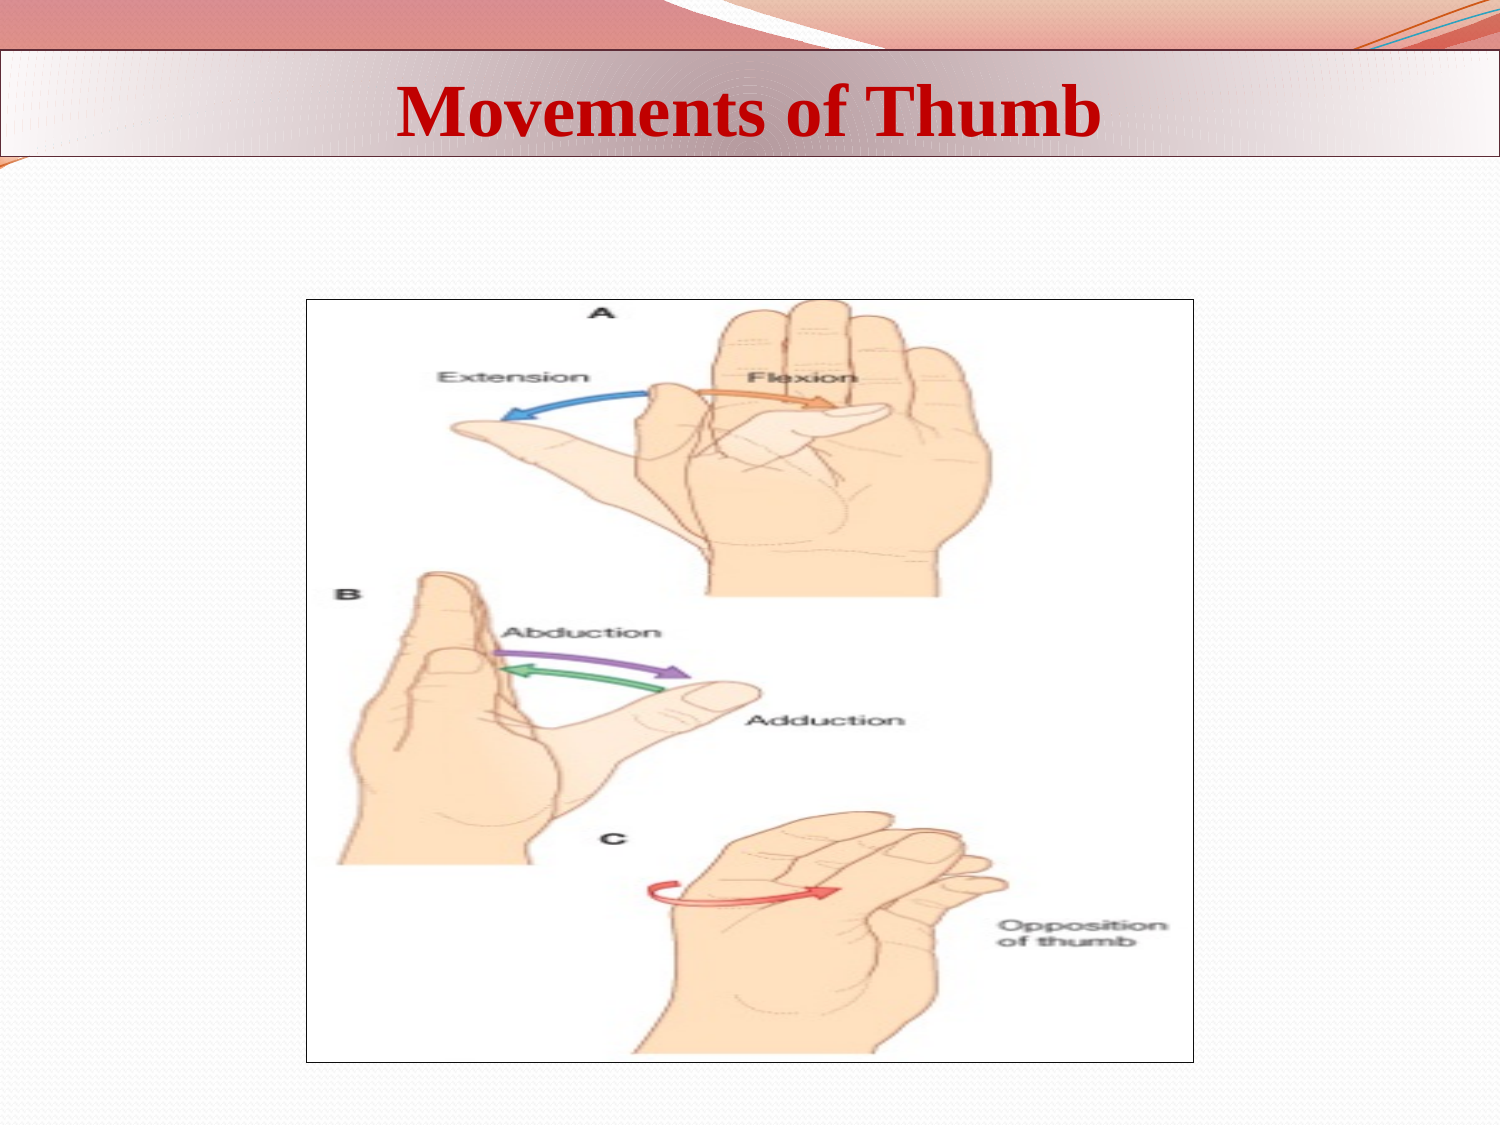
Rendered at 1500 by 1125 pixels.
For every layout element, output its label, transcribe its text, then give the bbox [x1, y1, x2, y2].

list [305, 299, 1194, 1063]
title Movements of Thumb [0, 49, 1500, 157]
